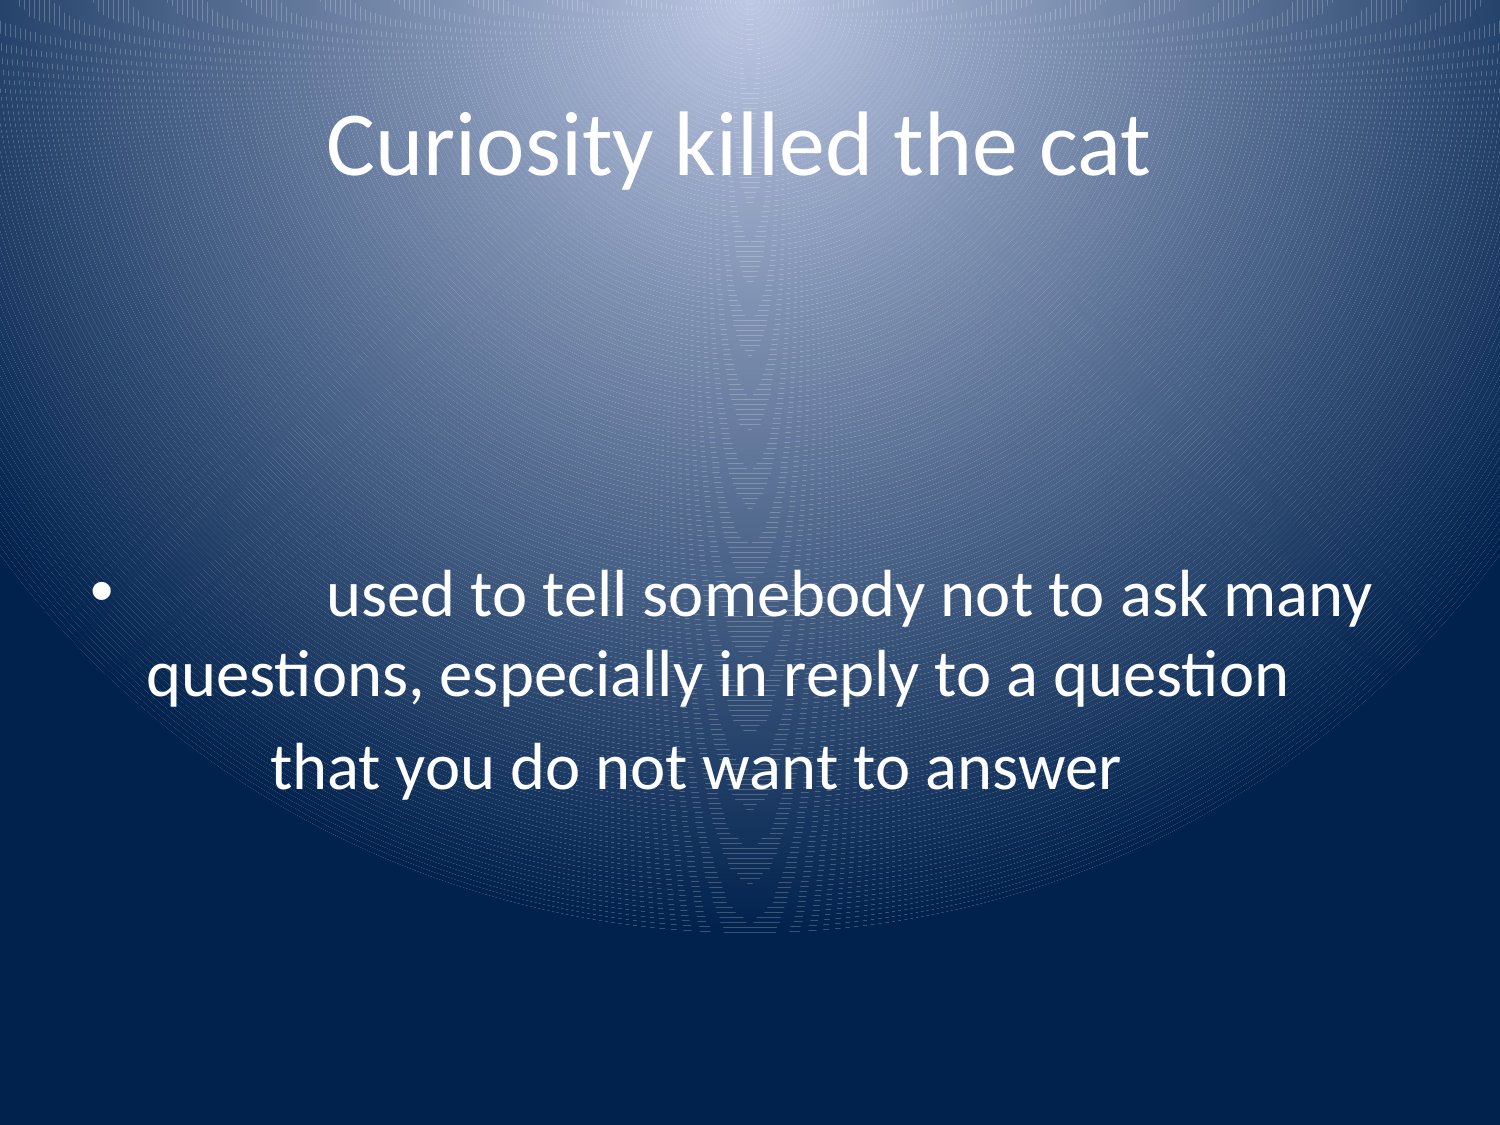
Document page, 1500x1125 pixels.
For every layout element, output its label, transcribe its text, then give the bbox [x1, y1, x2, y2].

list used to tell somebody not to ask many questions, especially in reply to a question that you do not want to answer [75, 262, 1425, 1005]
title Curiosity killed the cat [75, 45, 1425, 233]
